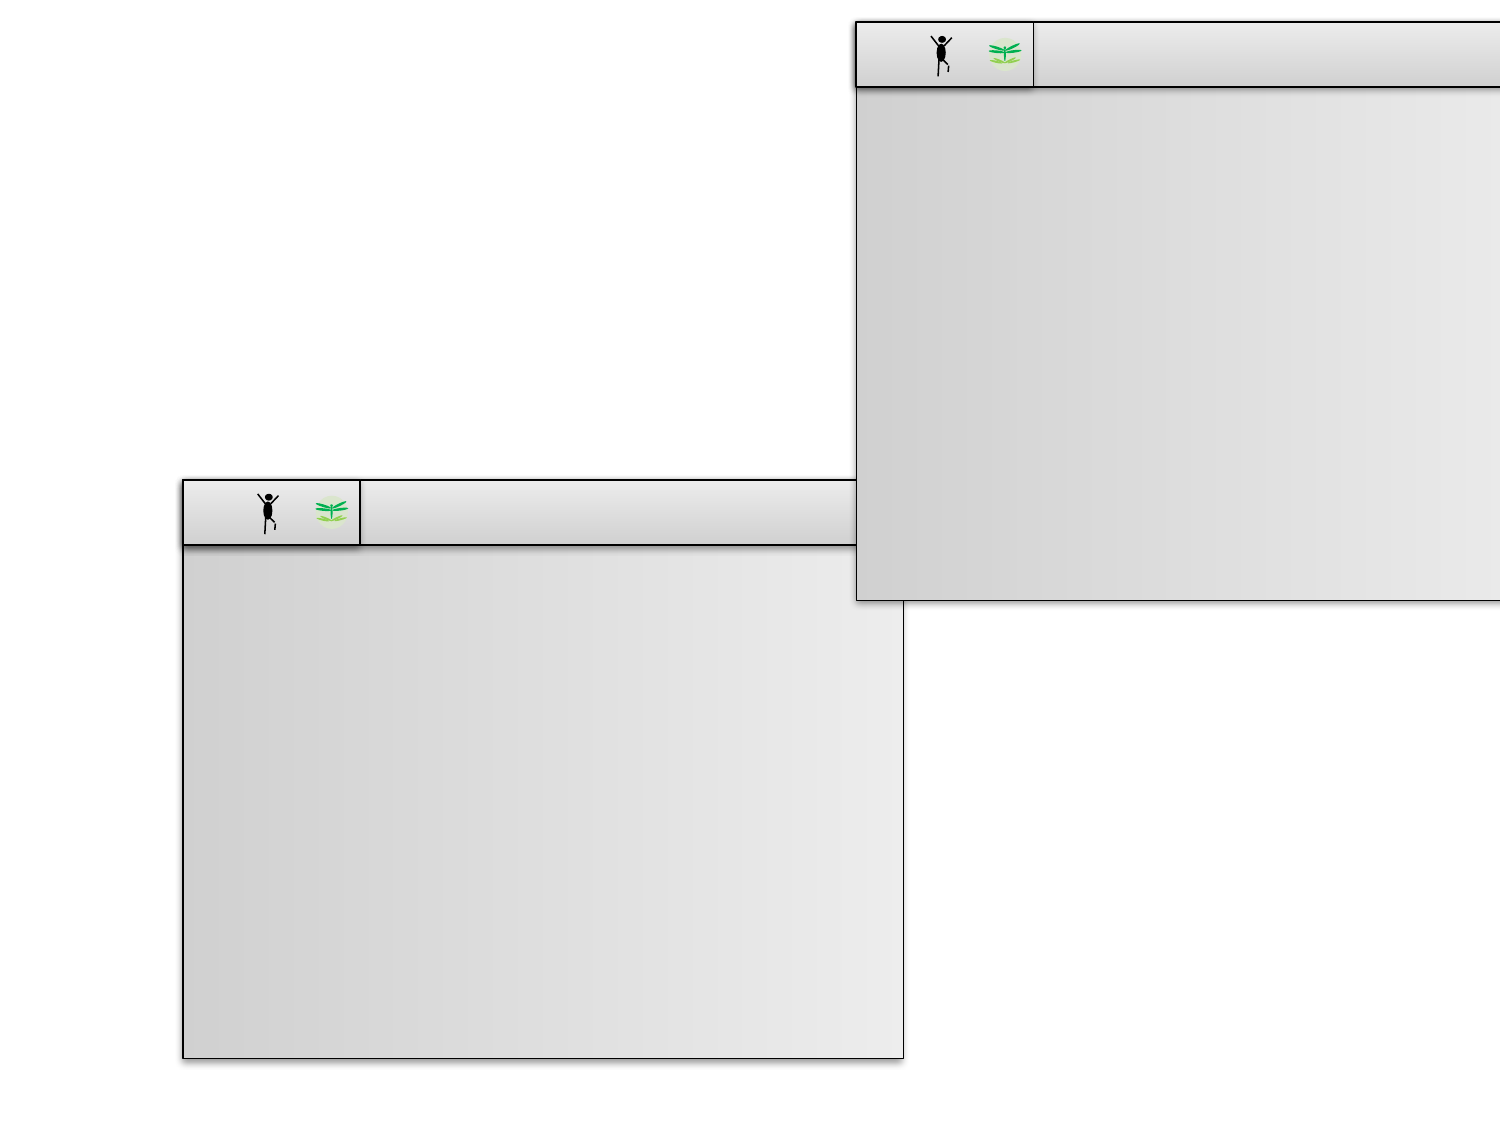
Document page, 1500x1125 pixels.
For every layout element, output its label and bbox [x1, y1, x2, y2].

text_box [856, 21, 1500, 601]
text_box [182, 479, 904, 1059]
